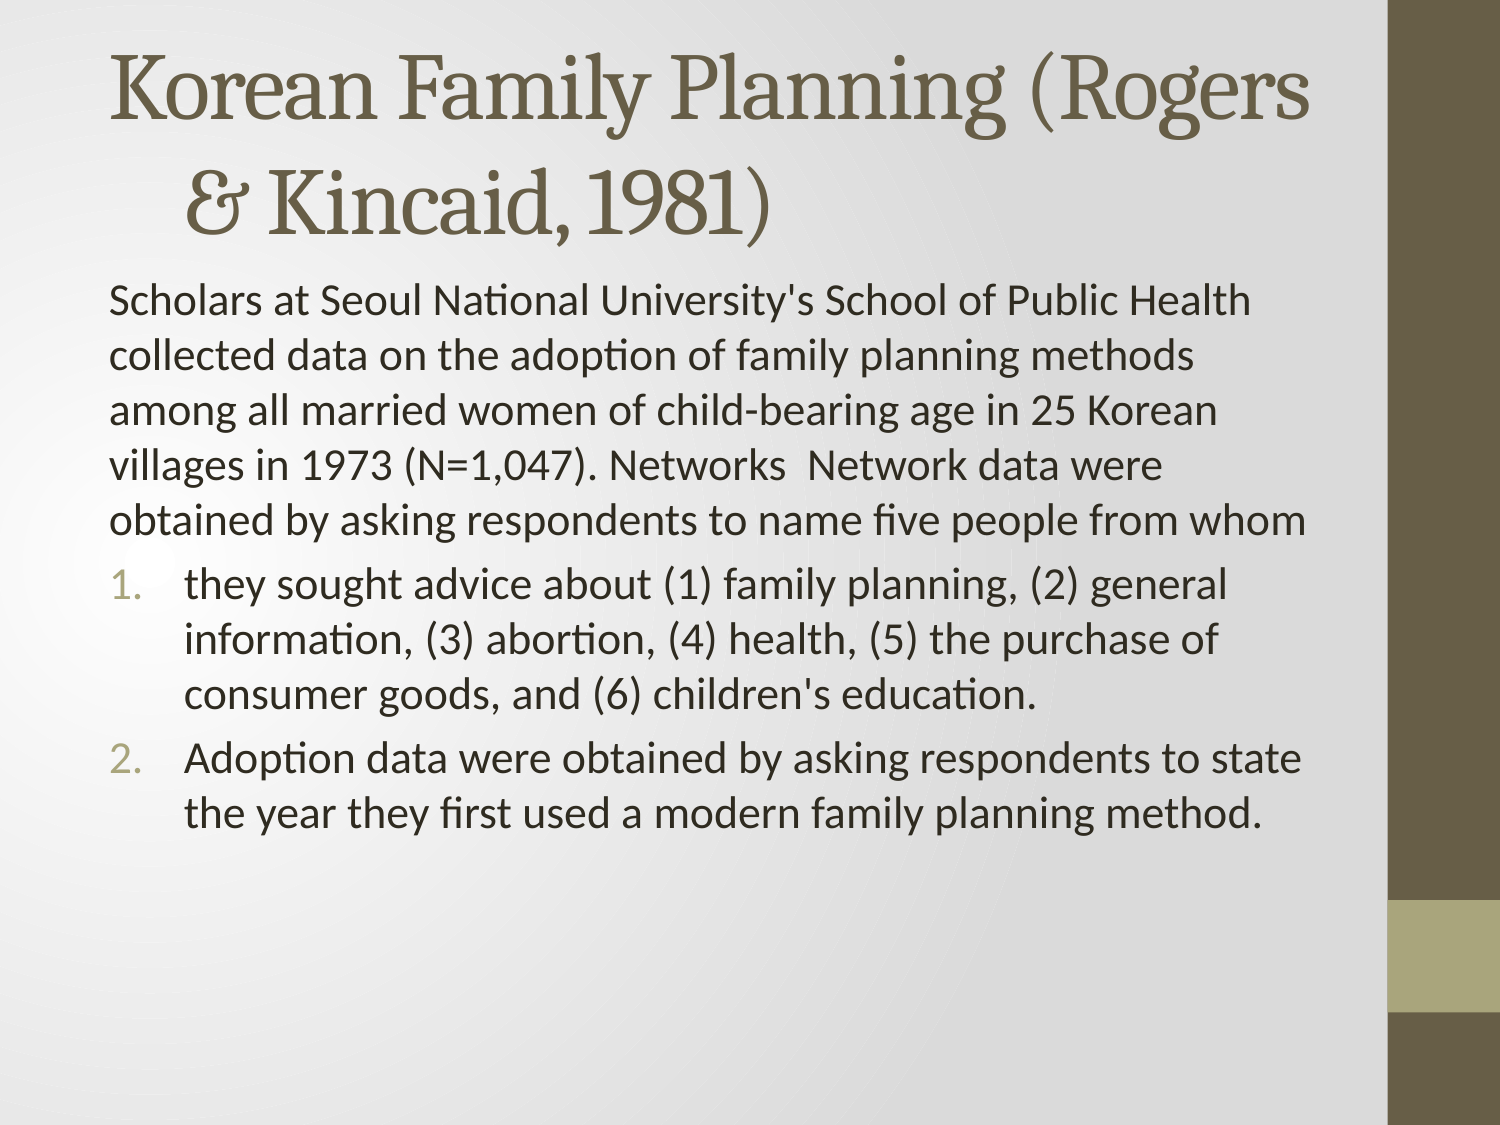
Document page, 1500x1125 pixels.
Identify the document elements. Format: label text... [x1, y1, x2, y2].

list Scholars at Seoul National University's School of Public Health collected data on the adoption of family planning methods among all married women of child-bearing age in 25 Korean villages in 1973 (N=1,047). Networks Network data were obtained by asking respondents to name five people from whom they sought advice about (1) family planning, (2) general information, (3) abortion, (4) health, (5) the purchase of consumer goods, and (6) children's education. Adoption data were obtained by asking respondents to state the year they first used a modern family planning method. [75, 262, 1325, 1050]
title Korean Family Planning (Rogers & Kincaid, 1981) [75, 45, 1325, 233]
